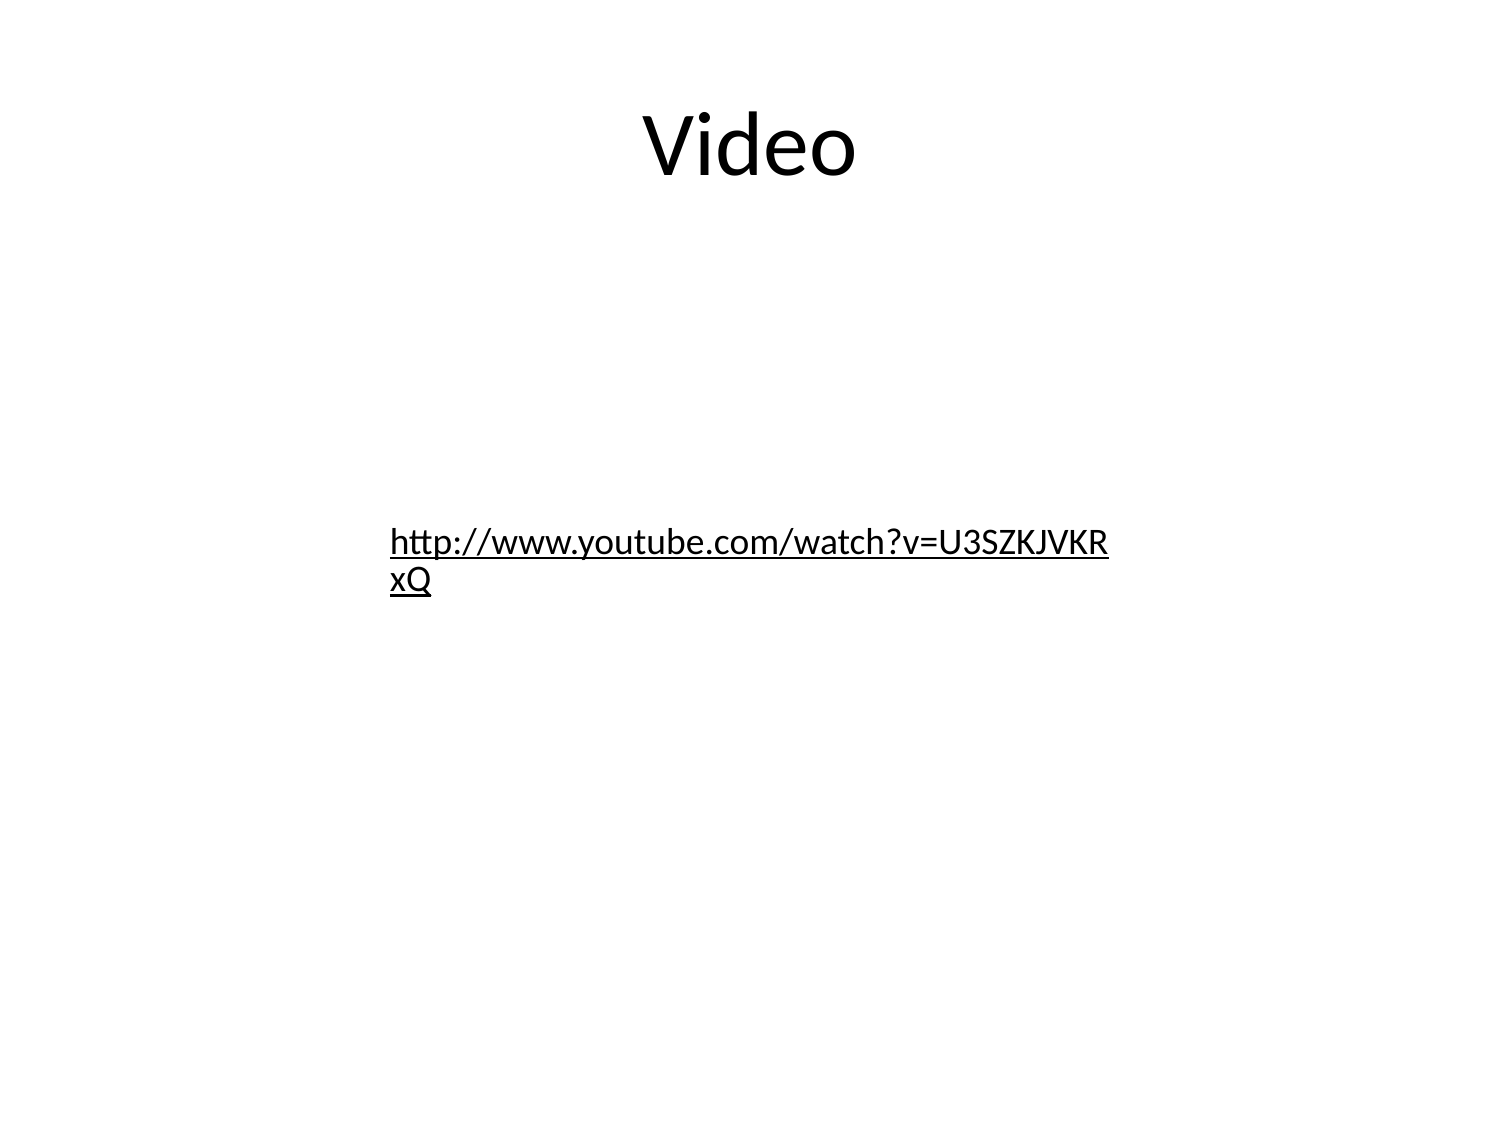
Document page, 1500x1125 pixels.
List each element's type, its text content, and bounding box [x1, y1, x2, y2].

title Video [75, 45, 1425, 233]
text_box http://www.youtube.com/watch?v=U3SZKJVKRxQ [374, 509, 1125, 615]
